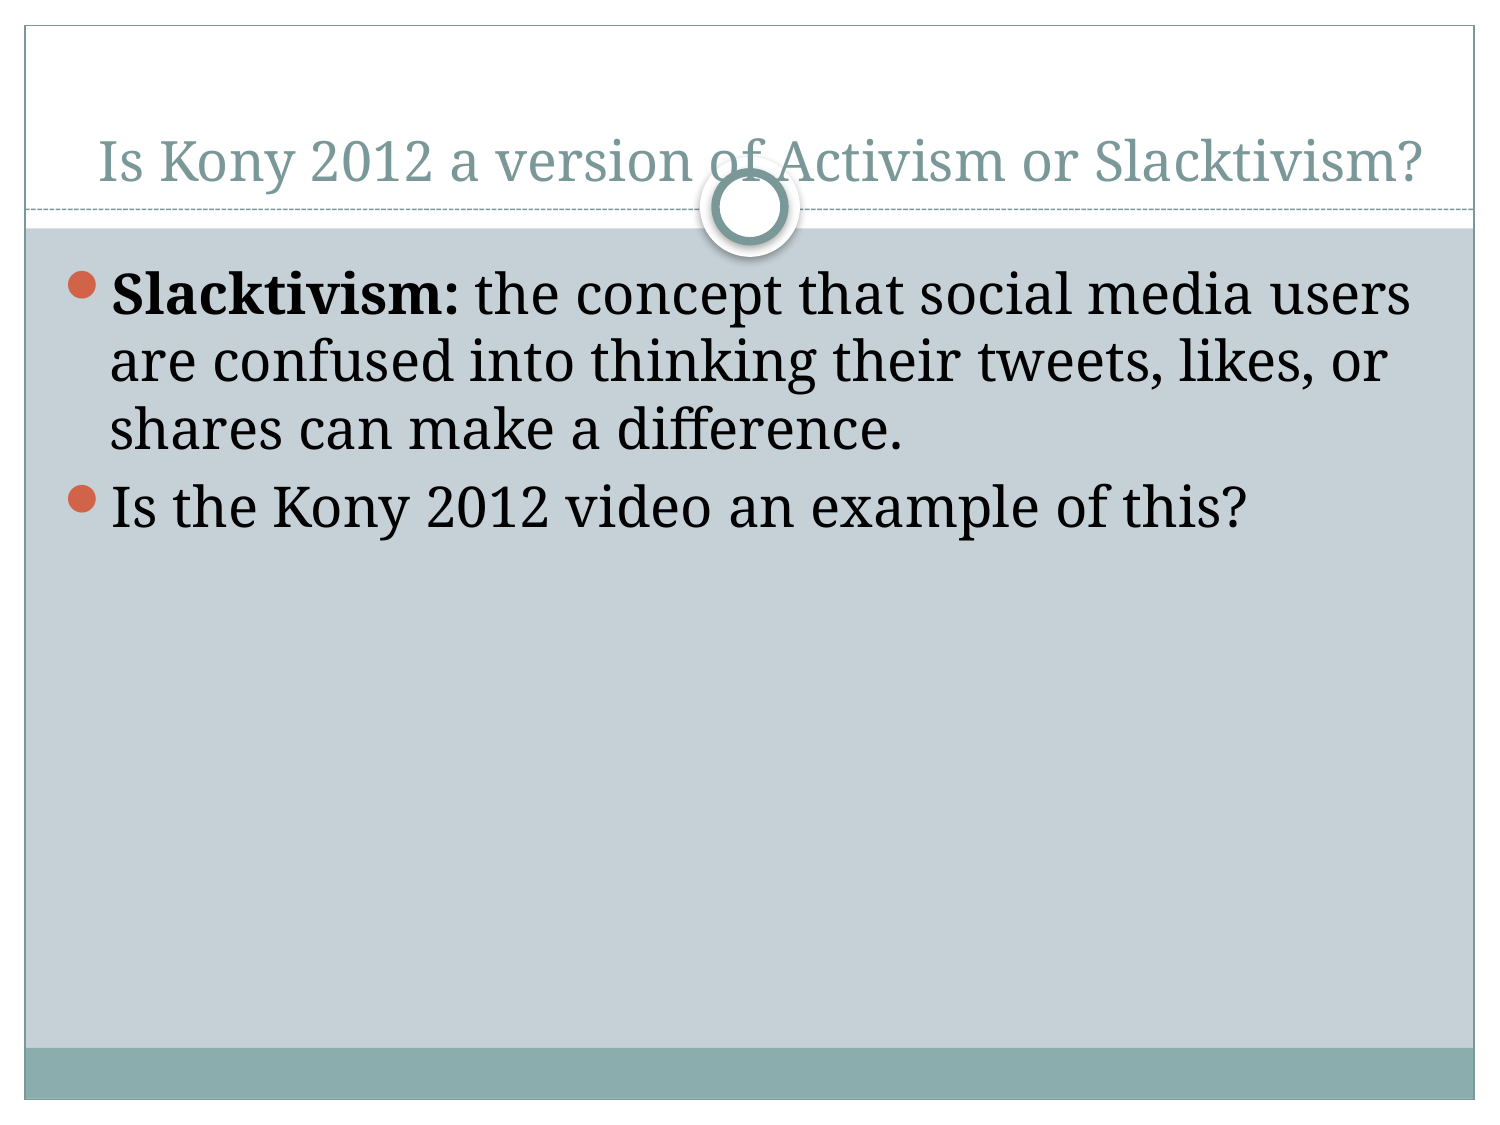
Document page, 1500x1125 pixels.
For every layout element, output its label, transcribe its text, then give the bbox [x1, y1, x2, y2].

title Is Kony 2012 a version of Activism or Slacktivism? [62, 75, 1463, 200]
list Slacktivism: the concept that social media users are confused into thinking their tweets, likes, or shares can make a difference. Is the Kony 2012 video an example of this? [49, 250, 1445, 1001]
